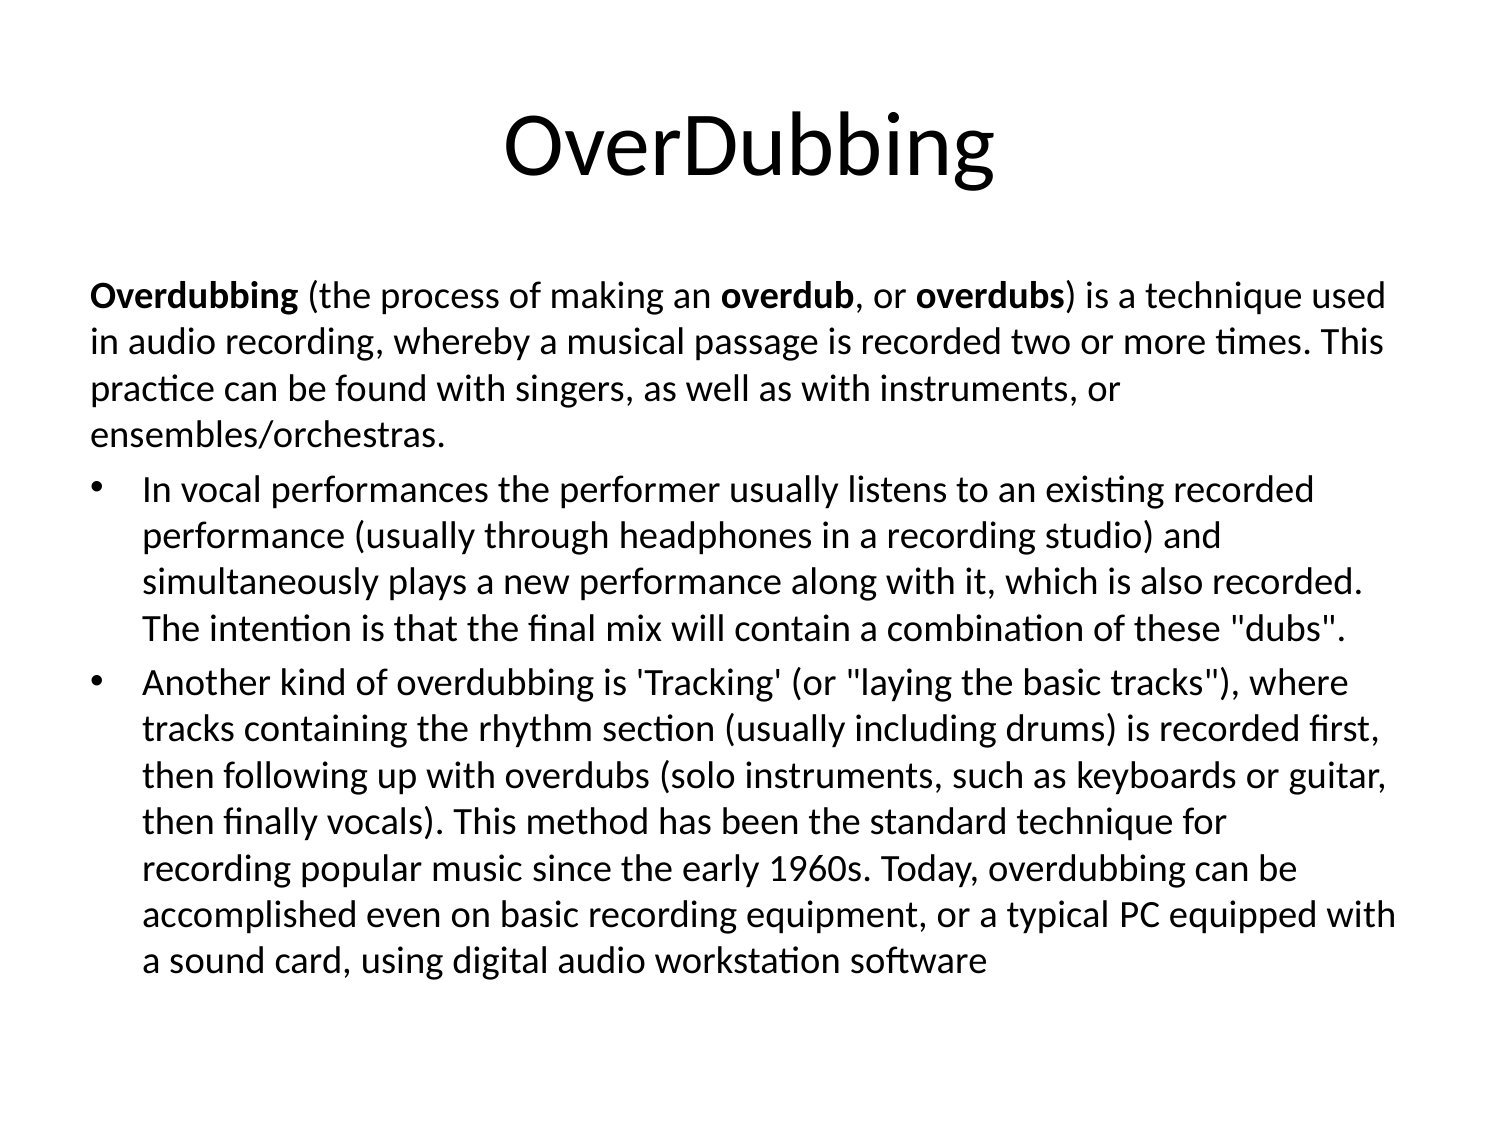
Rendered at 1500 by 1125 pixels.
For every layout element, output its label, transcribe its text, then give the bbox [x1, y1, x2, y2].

title OverDubbing [75, 45, 1425, 233]
list Overdubbing (the process of making an overdub, or overdubs) is a technique used in audio recording, whereby a musical passage is recorded two or more times. This practice can be found with singers, as well as with instruments, or ensembles/orchestras. In vocal performances the performer usually listens to an existing recorded performance (usually through headphones in a recording studio) and simultaneously plays a new performance along with it, which is also recorded. The intention is that the final mix will contain a combination of these "dubs". Another kind of overdubbing is 'Tracking' (or "laying the basic tracks"), where tracks containing the rhythm section (usually including drums) is recorded first, then following up with overdubs (solo instruments, such as keyboards or guitar, then finally vocals). This method has been the standard technique for recording popular music since the early 1960s. Today, overdubbing can be accomplished even on basic recording equipment, or a typical PC equipped with a sound card, using digital audio workstation software [75, 262, 1425, 1005]
